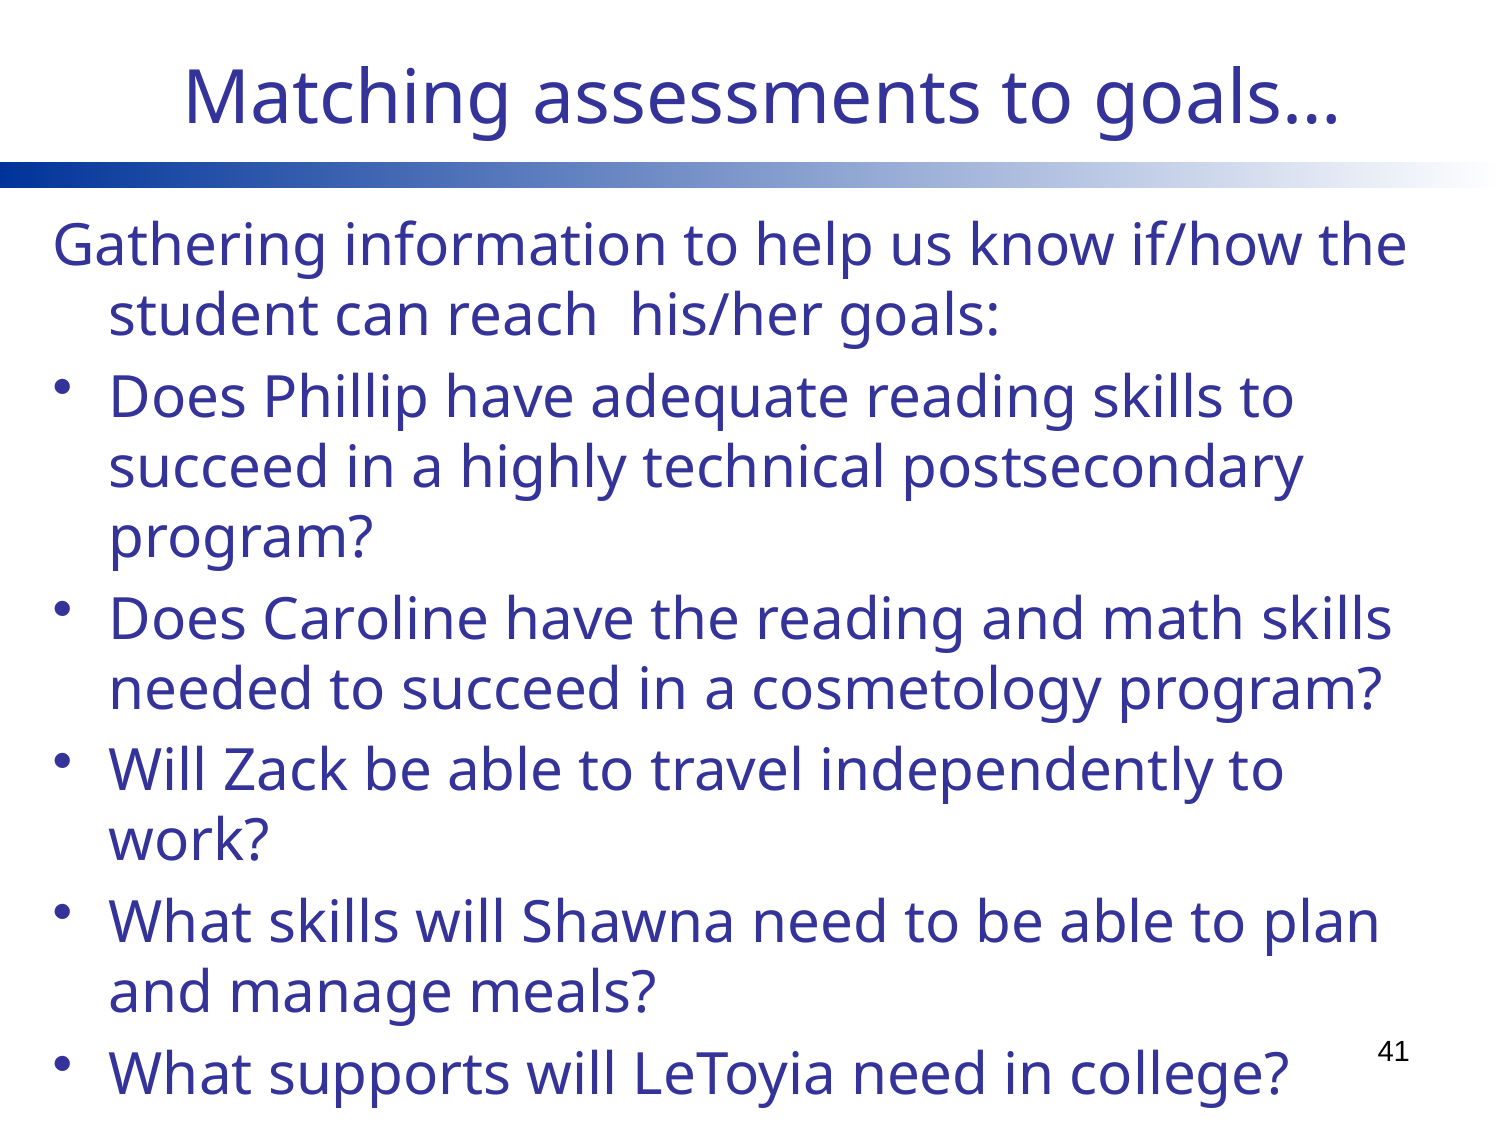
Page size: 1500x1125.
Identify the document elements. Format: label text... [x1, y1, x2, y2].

slide_number 41 [1362, 1024, 1426, 1103]
list Gathering information to help us know if/how the student can reach his/her goals: Does Phillip have adequate reading skills to succeed in a highly technical postsecondary program? Does Caroline have the reading and math skills needed to succeed in a cosmetology program? Will Zack be able to travel independently to work? What skills will Shawna need to be able to plan and manage meals? What supports will LeToyia need in college? Include this information in Present Levels of Academic Achievement and Functional Performance. [37, 200, 1438, 1005]
title Matching assessments to goals… [87, 37, 1438, 150]
